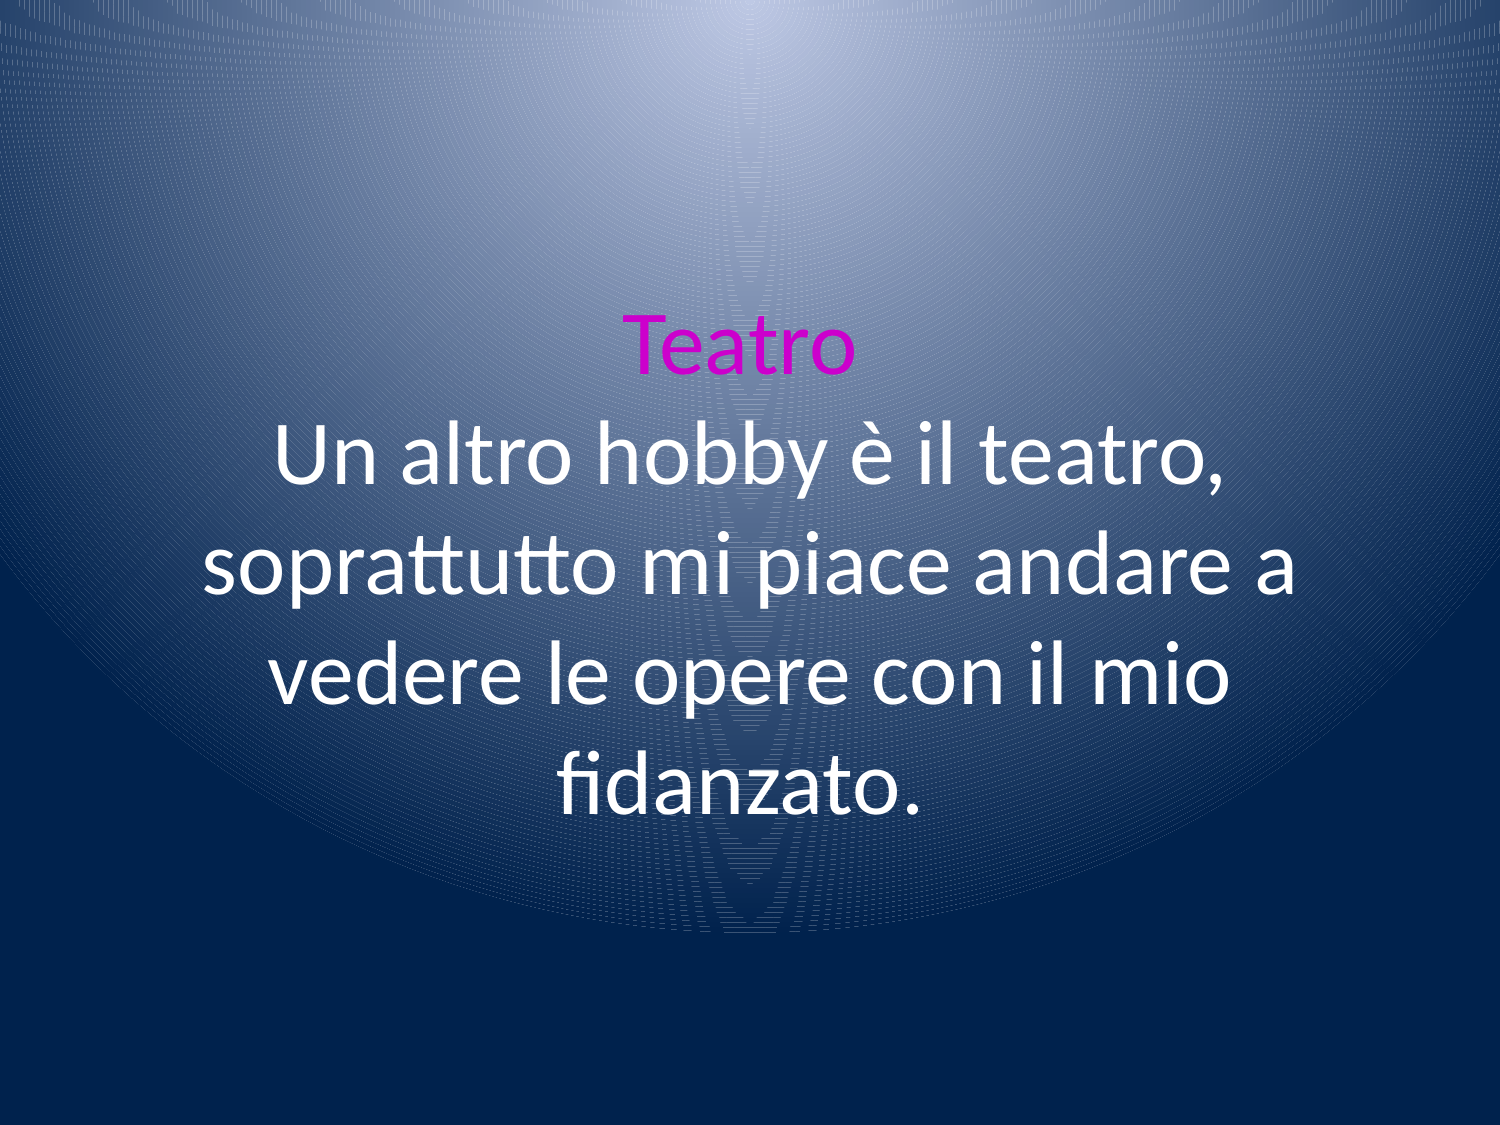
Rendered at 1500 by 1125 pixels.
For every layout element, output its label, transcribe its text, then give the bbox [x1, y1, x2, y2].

title Teatro Un altro hobby è il teatro, soprattutto mi piace andare a vedere le opere con il mio fidanzato. [76, 45, 1425, 1071]
